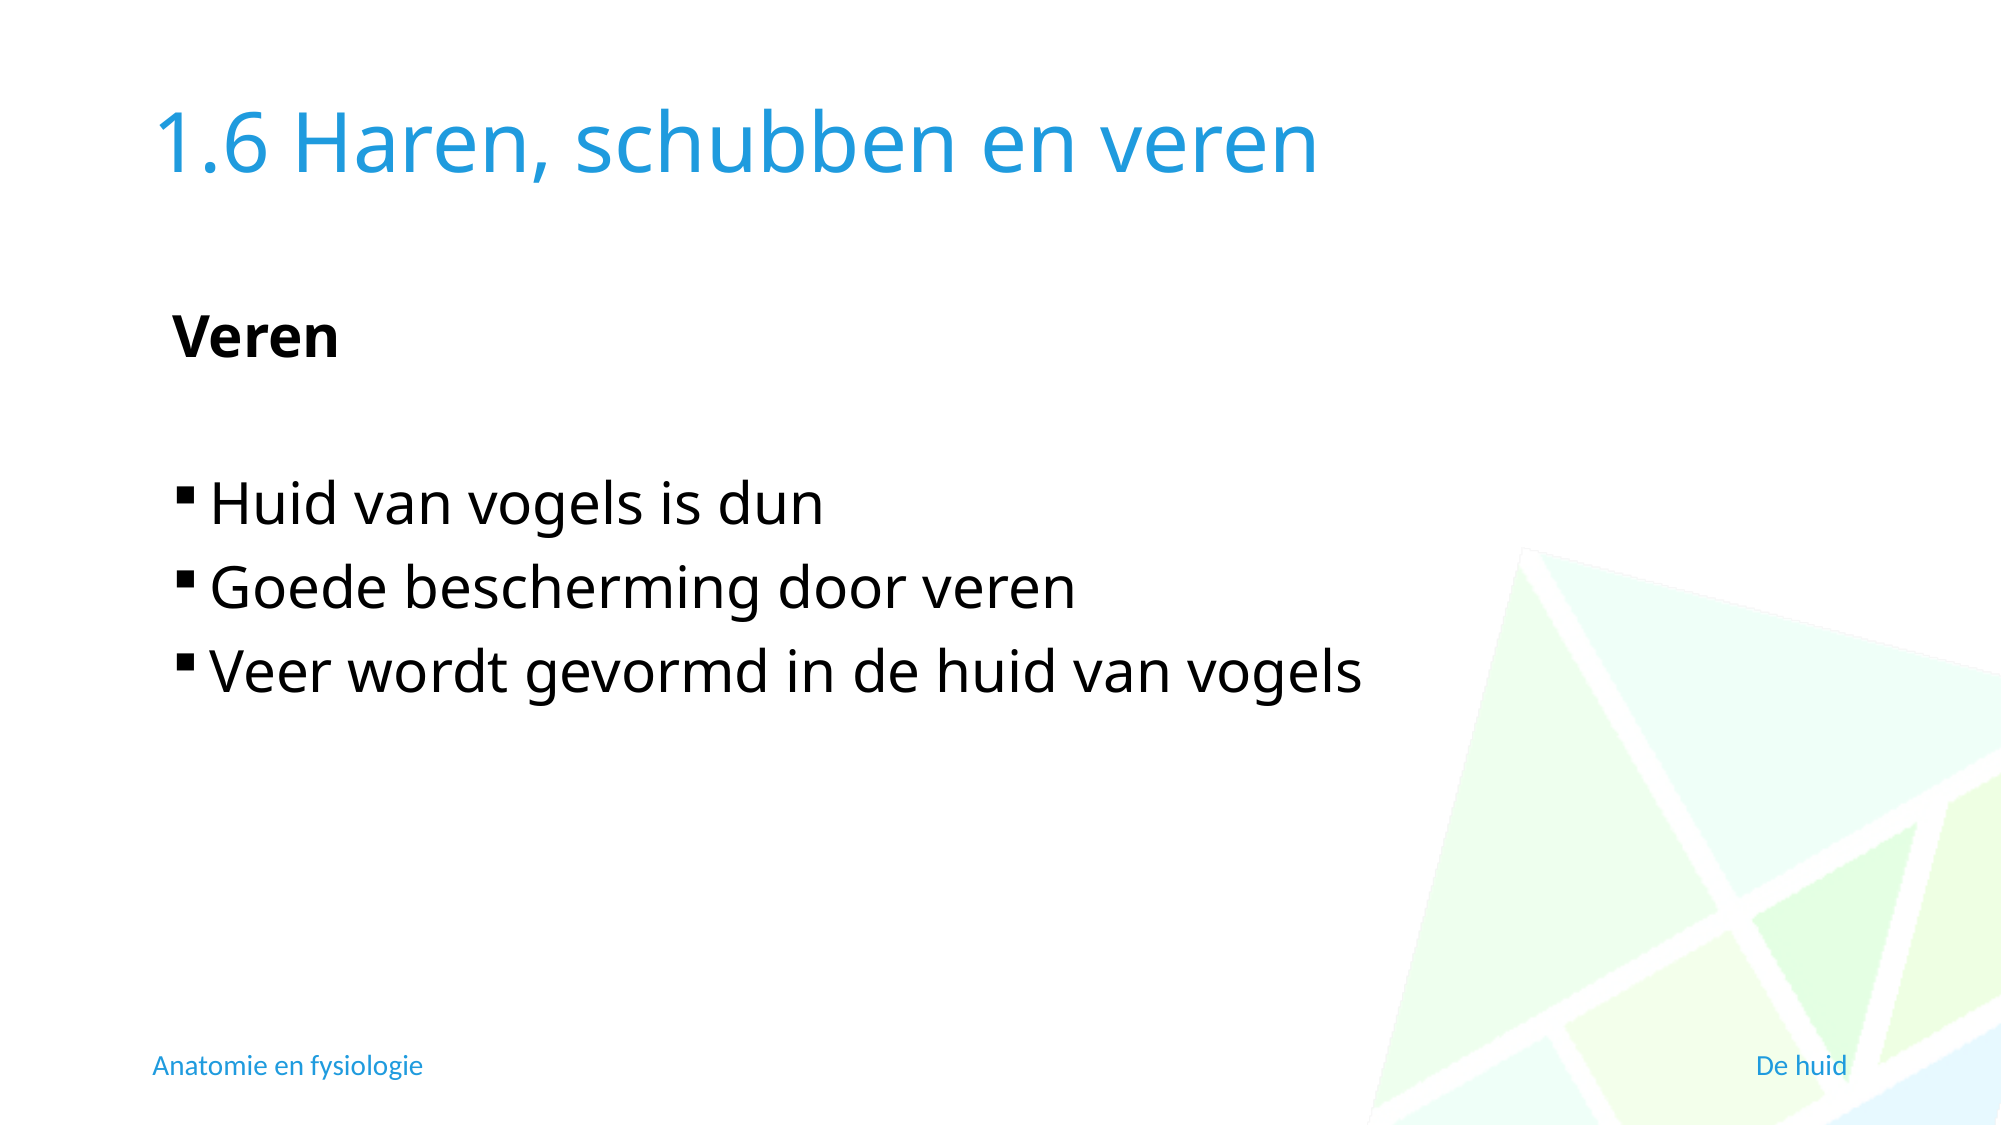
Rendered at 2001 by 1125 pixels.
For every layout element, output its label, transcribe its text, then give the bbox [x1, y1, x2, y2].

list De huid [1412, 1042, 1863, 1103]
list Veren Huid van vogels is dun Goede bescherming door veren Veer wordt gevormd in de huid van vogels [157, 299, 1863, 1014]
list Anatomie en fysiologie [137, 1042, 588, 1103]
title 1.6 Haren, schubben en veren [137, 59, 1863, 231]
